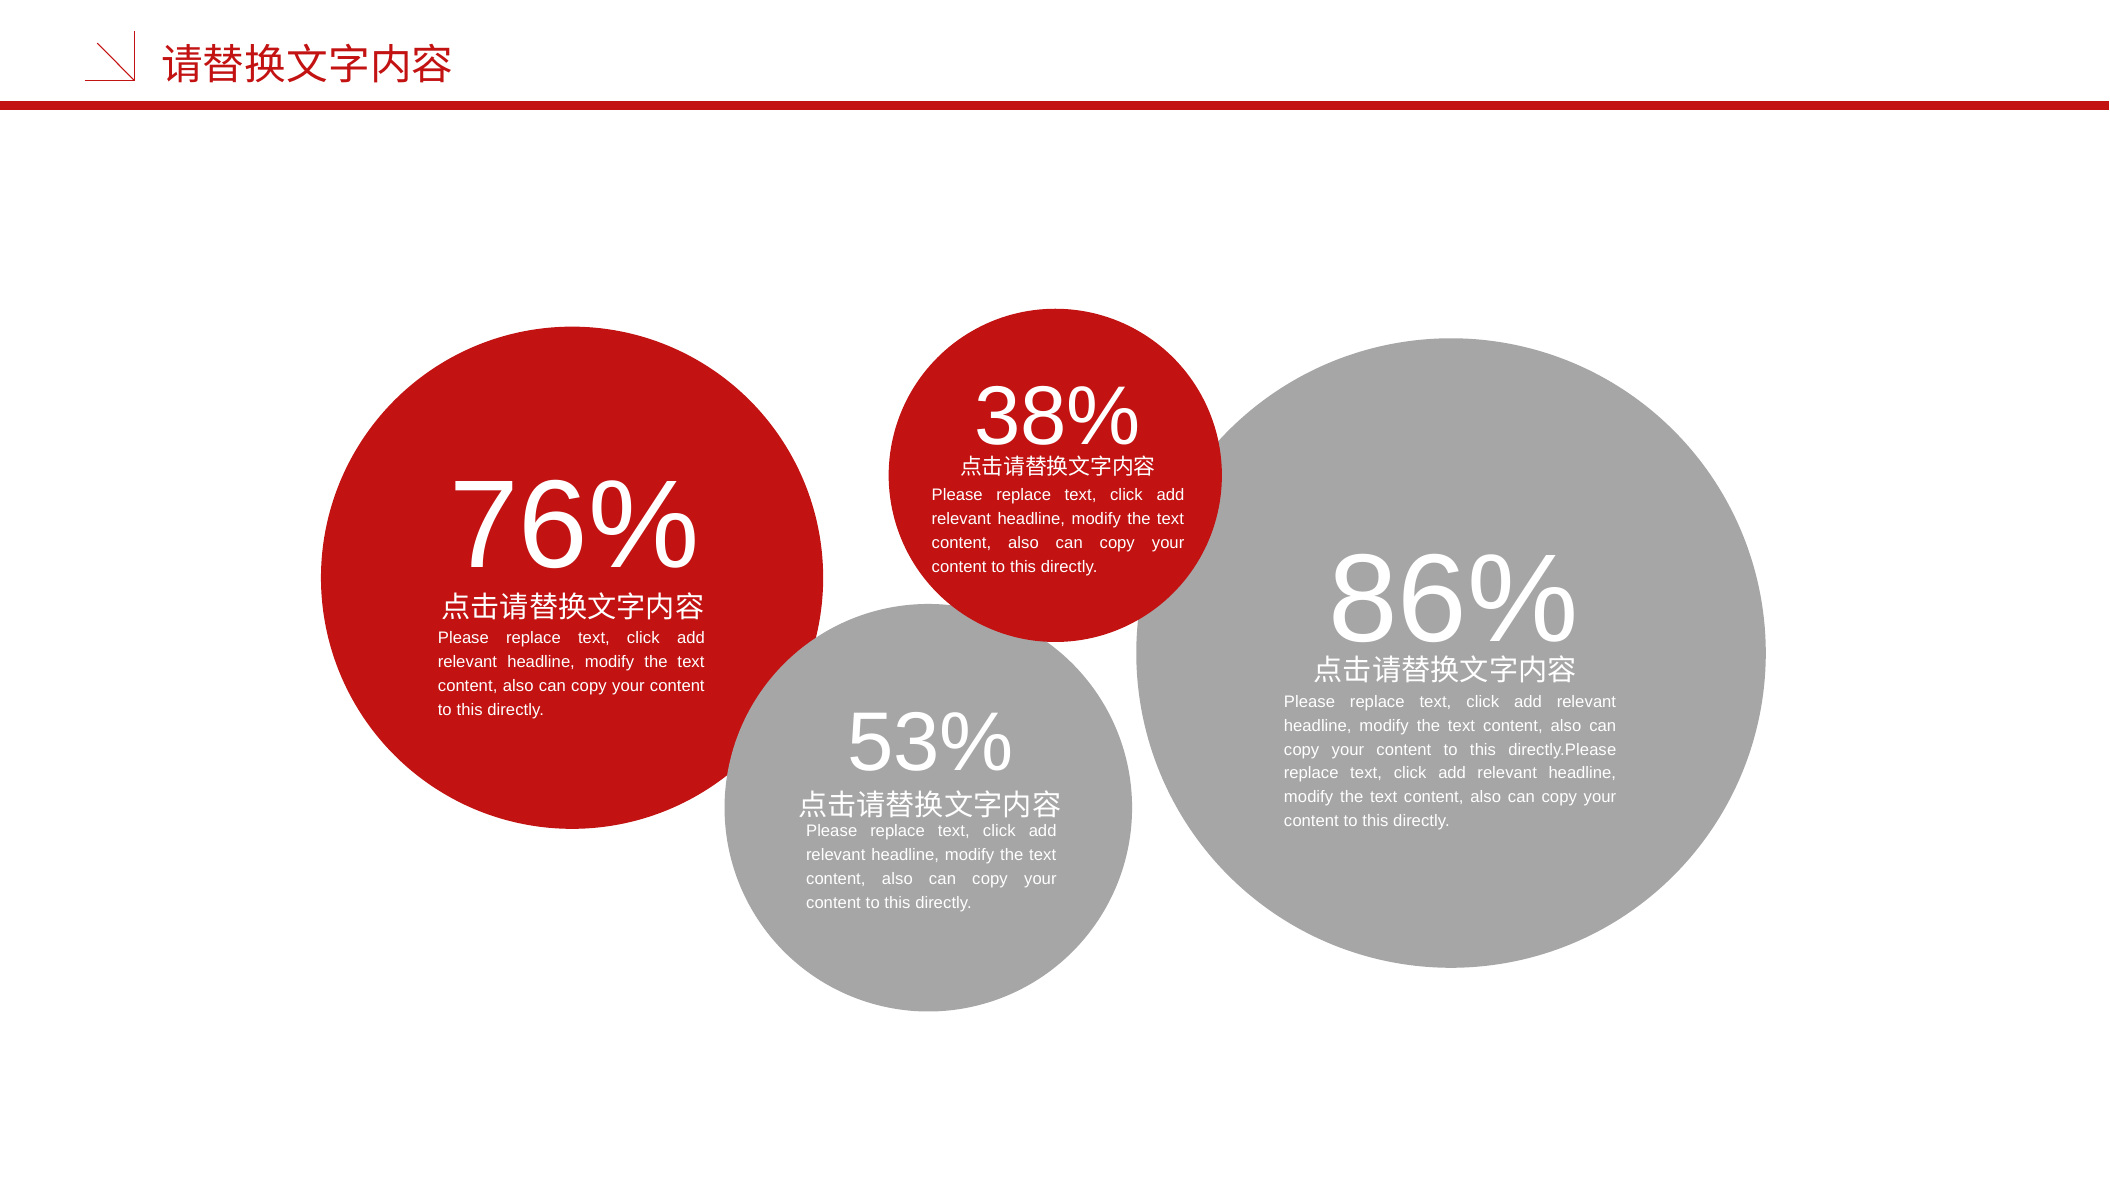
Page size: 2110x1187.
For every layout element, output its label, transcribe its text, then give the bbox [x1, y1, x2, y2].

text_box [888, 308, 1222, 642]
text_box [320, 326, 824, 829]
text_box 请替换文字内容 [145, 22, 500, 94]
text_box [724, 603, 1133, 1012]
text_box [1136, 338, 1766, 968]
